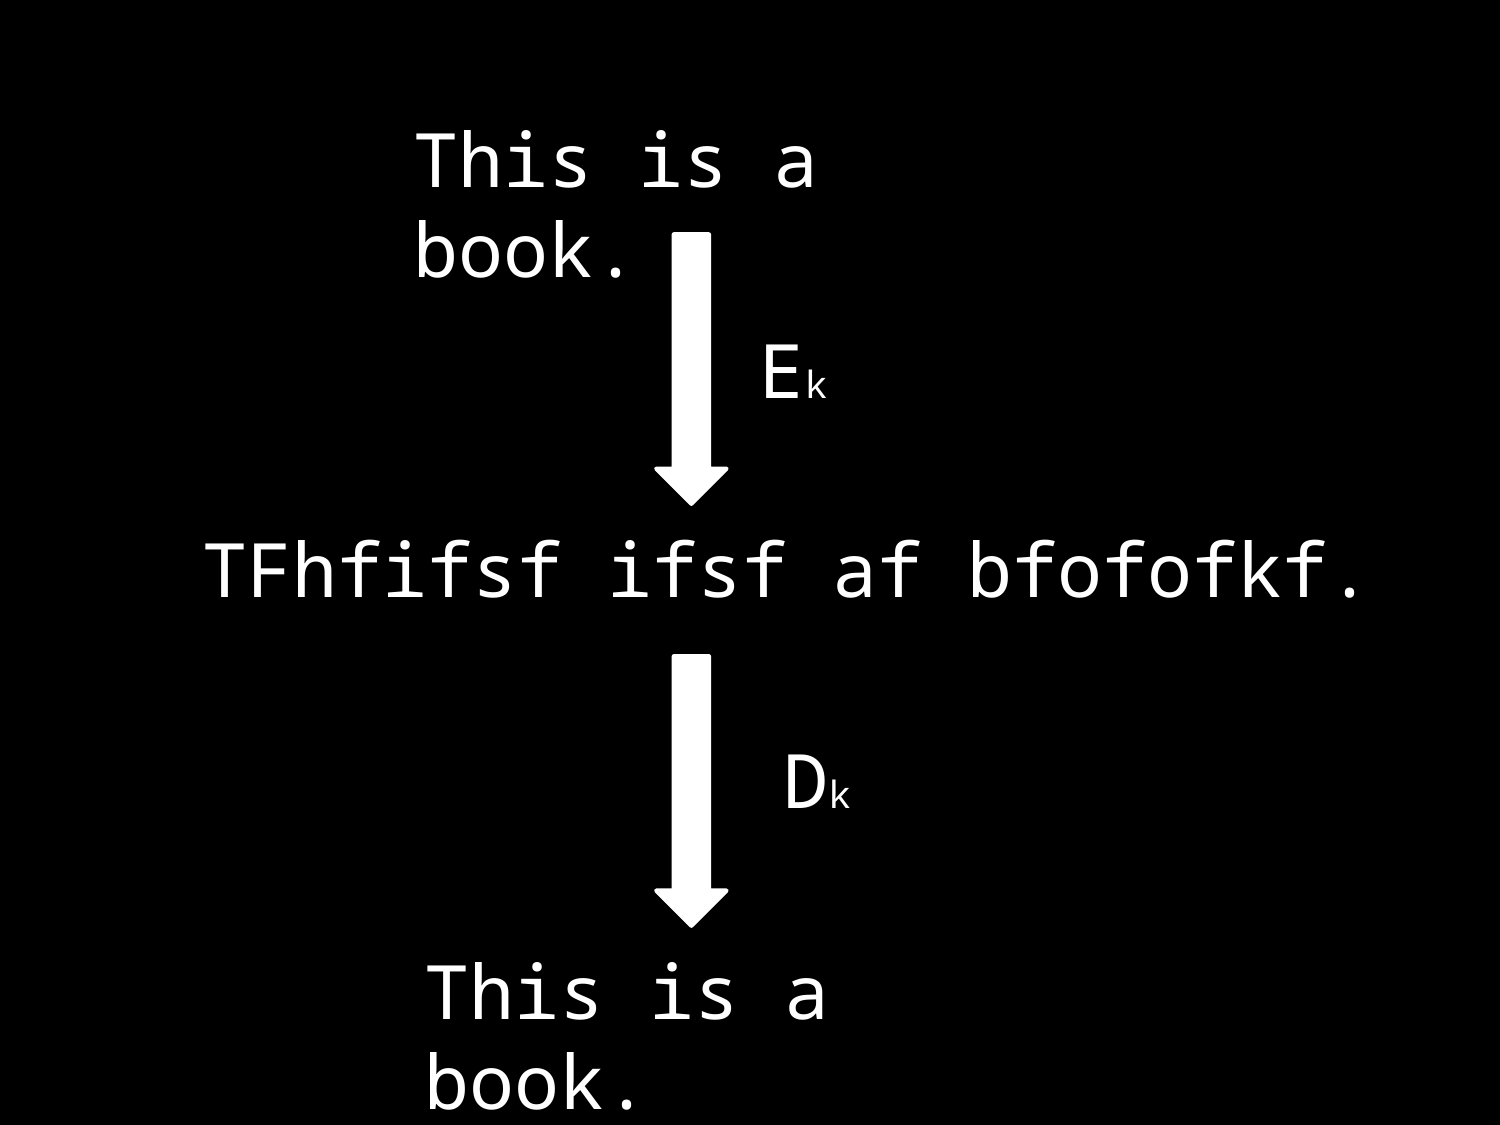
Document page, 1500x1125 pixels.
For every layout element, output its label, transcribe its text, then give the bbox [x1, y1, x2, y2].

text_box [654, 654, 729, 928]
text_box [654, 232, 729, 506]
text_box This is a book. [398, 105, 996, 301]
text_box TFhfifsf ifsf af bfofofkf. [187, 515, 1395, 621]
text_box This is a book. [410, 936, 1008, 1125]
text_box Dk [768, 726, 866, 832]
text_box Ek [745, 316, 843, 422]
